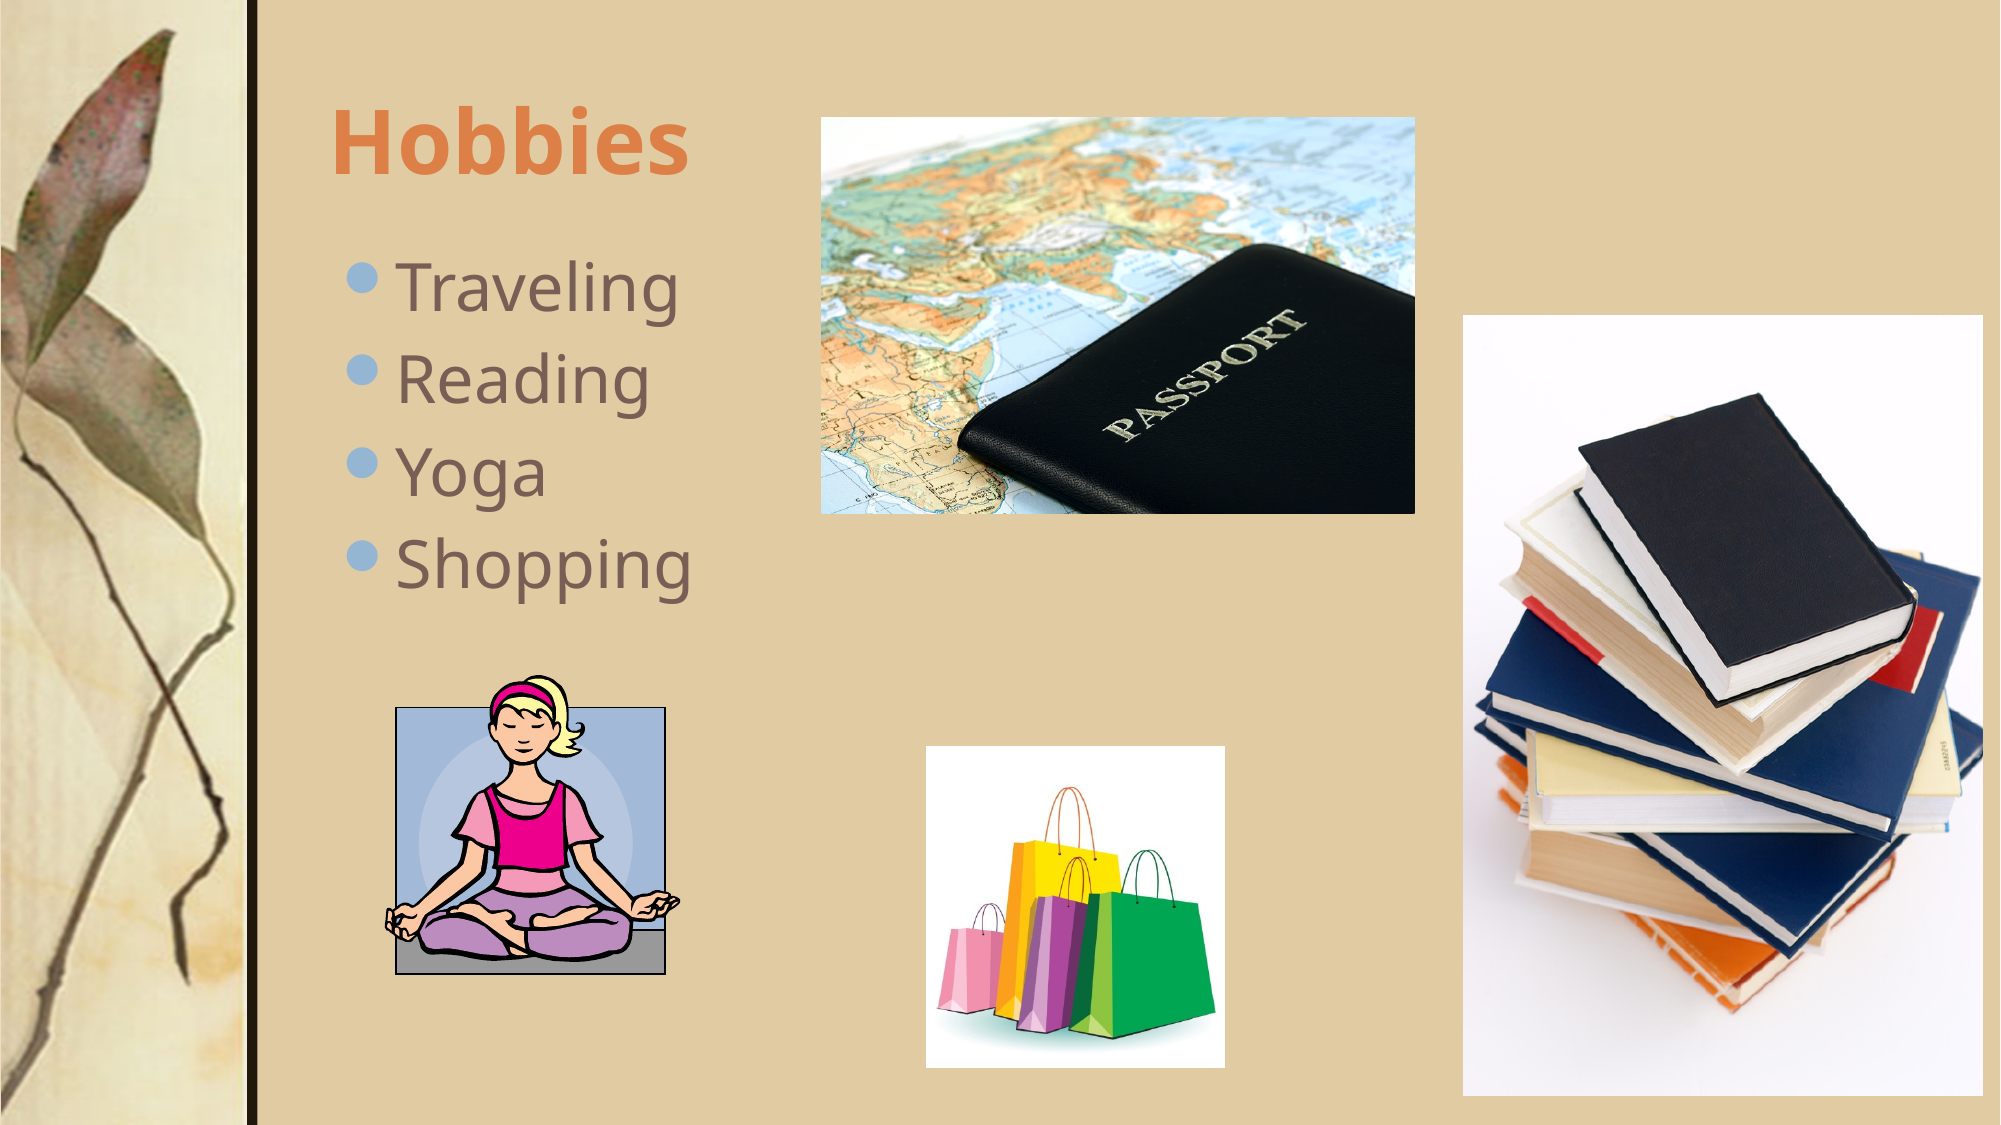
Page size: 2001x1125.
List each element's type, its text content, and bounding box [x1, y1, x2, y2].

list Traveling Reading Yoga Shopping [313, 237, 1954, 1025]
picture [821, 117, 1415, 514]
picture [1463, 315, 1983, 1097]
picture [926, 746, 1225, 1068]
picture [1, 0, 247, 1125]
picture [384, 674, 681, 975]
title Hobbies [313, 45, 1954, 233]
